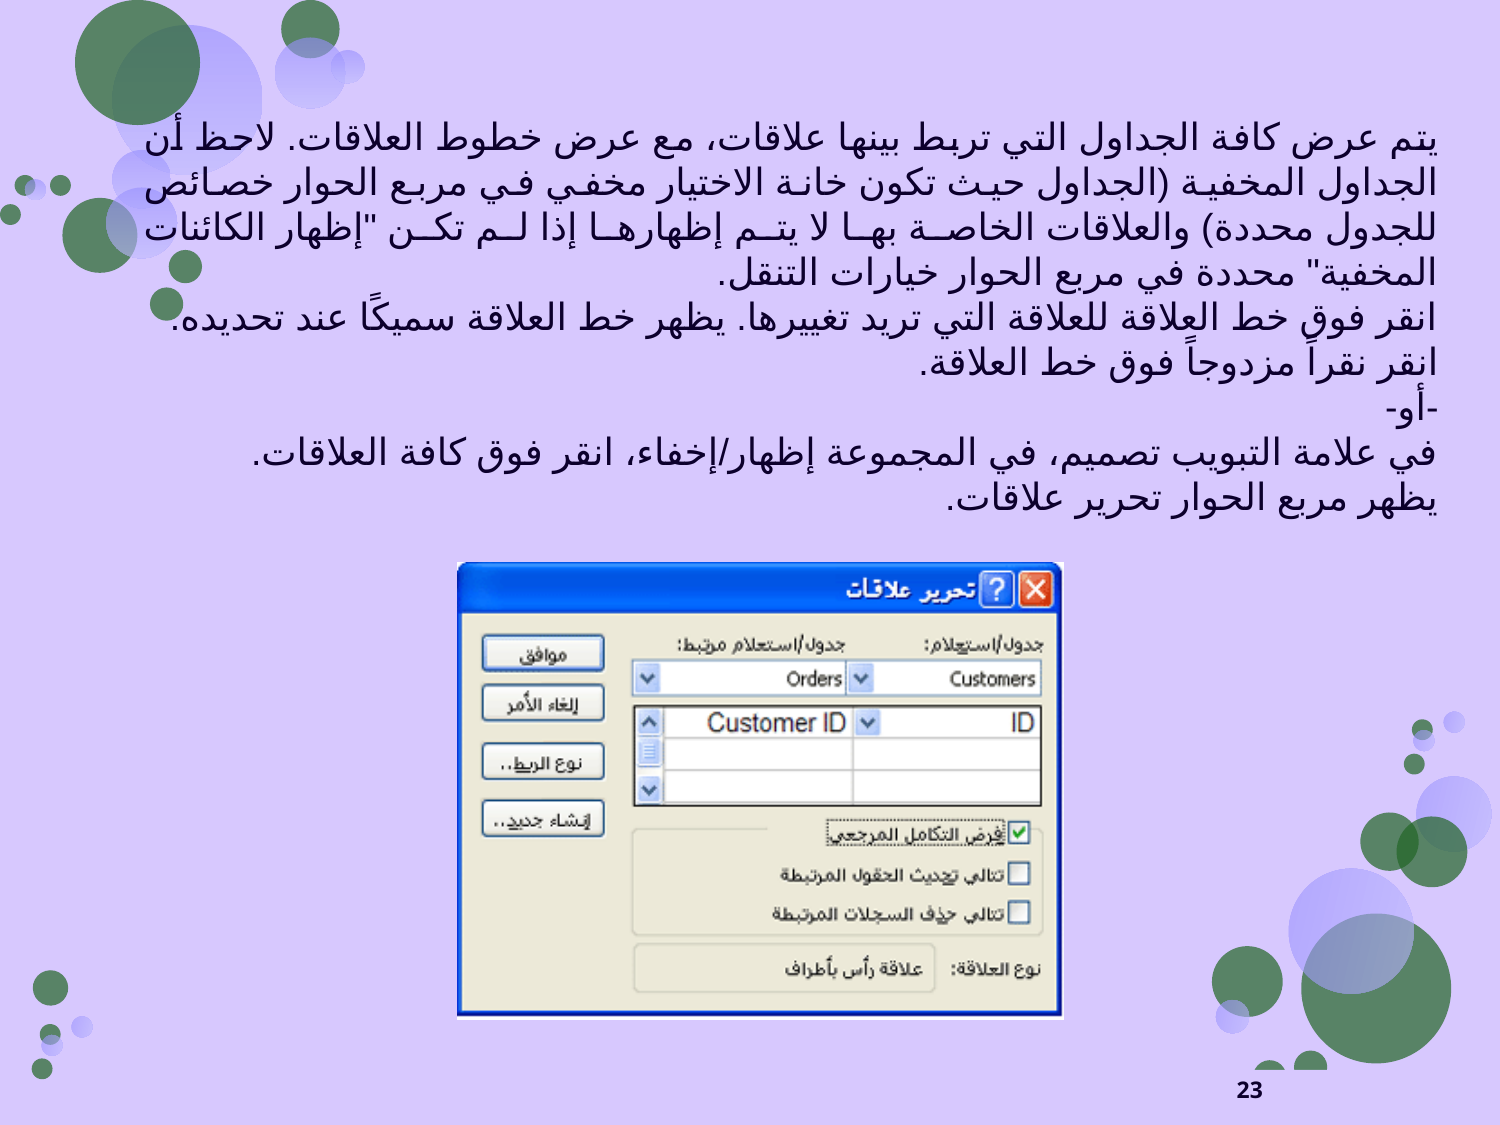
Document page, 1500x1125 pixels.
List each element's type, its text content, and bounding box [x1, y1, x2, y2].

picture [455, 560, 1066, 1022]
slide_number 23 [1074, 1069, 1425, 1113]
text_box يتم عرض كافة الجداول التي تربط بينها علاقات، مع عرض خطوط العلاقات. لاحظ أن الجداول المخفية (الجداول حيث تكون خانة الاختيار مخفي في مربع الحوار خصائص للجدول محددة) والعلاقات الخاصة بها لا يتم إظهارها إذا لم تكن "إظهار الكائنات المخفية" محددة في مربع الحوار خيارات التنقل. انقر فوق خط العلاقة للعلاقة التي تريد تغييرها. يظهر خط العلاقة سميكًا عند تحديده. انقر نقراً مزدوجاً فوق خط العلاقة. -أو- في علامة التبويب تصميم، في المجموعة إظهار/إخفاء، انقر فوق كافة العلاقات. يظهر مربع الحوار تحرير علاقات. [128, 105, 1454, 526]
